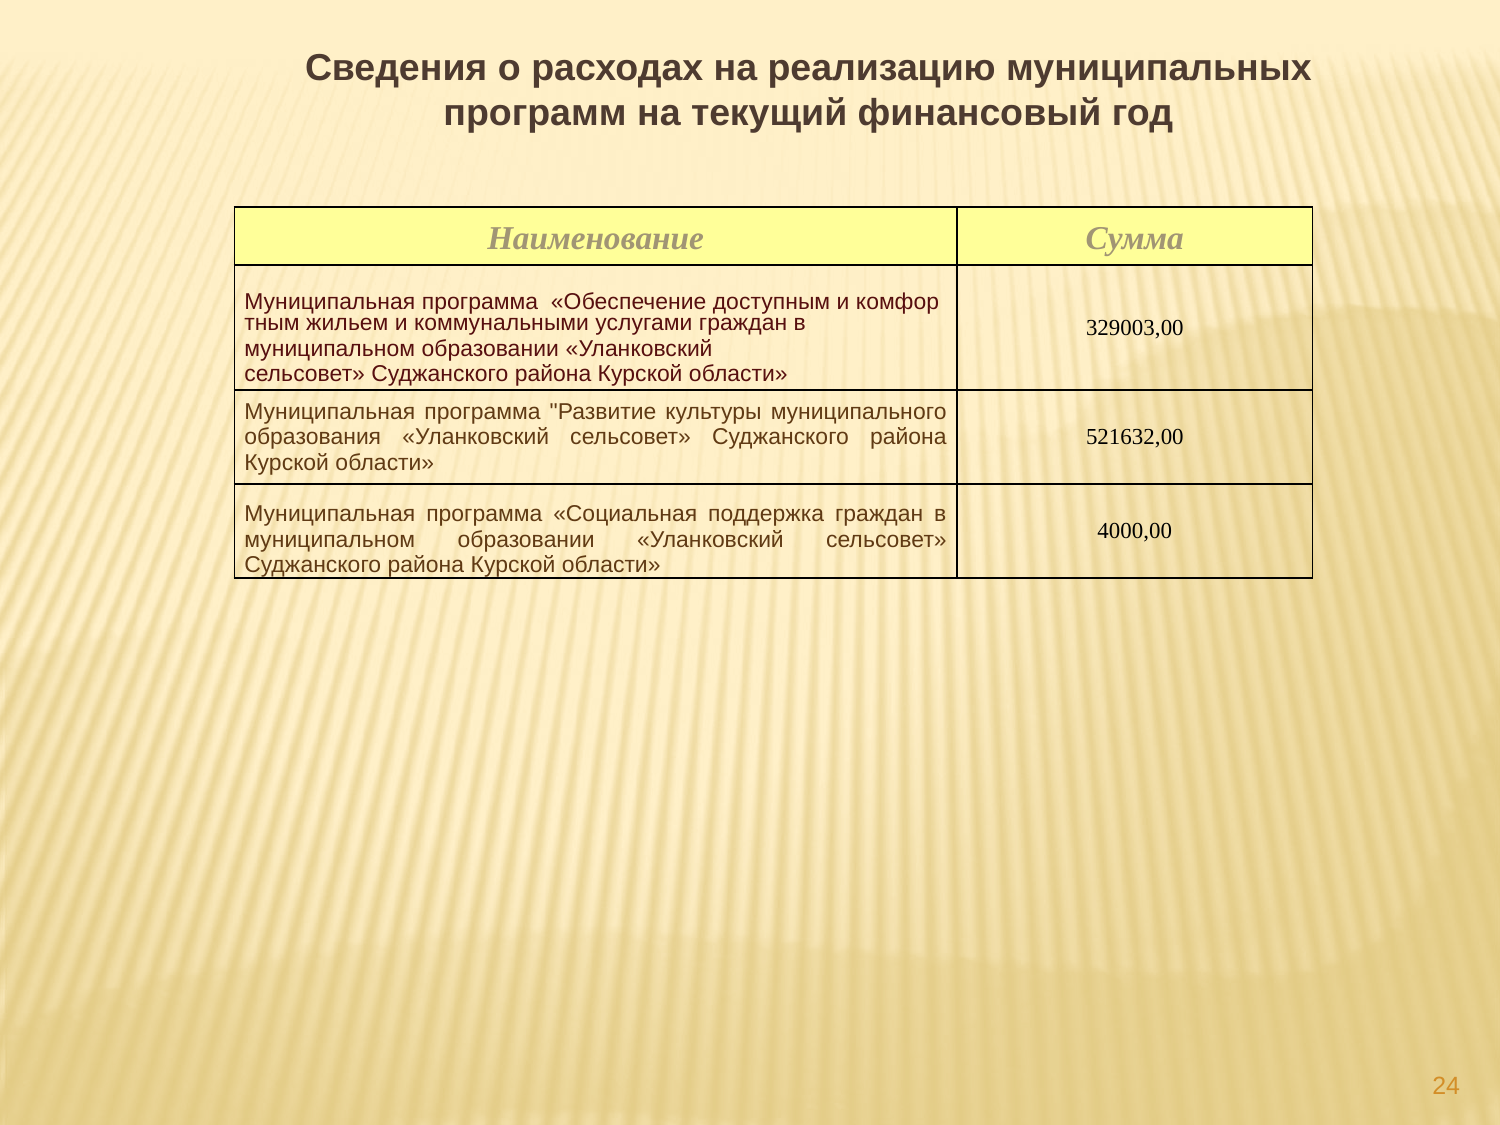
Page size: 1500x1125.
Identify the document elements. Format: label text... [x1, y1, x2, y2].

table_cell 329003,00 [958, 266, 1312, 389]
table_cell Муниципальная программа «Обеспечение доступным и комфортным жильем и коммунальными услугами граждан в муниципальном образовании «Уланковский сельсовет» Суджанского района Курской области» [235, 266, 956, 389]
table_header Наименование [235, 208, 956, 264]
table_cell 4000,00 [958, 485, 1312, 577]
table_cell 521632,00 [958, 391, 1312, 483]
table_header Сумма [958, 208, 1312, 264]
table_cell Муниципальная программа "Развитие культуры муниципального образования «Уланковский сельсовет» Суджанского района Курской области» [235, 391, 956, 483]
slide_number 24 [1350, 1062, 1475, 1103]
text_box Сведения о расходах на реализацию муниципальных программ на текущий финансовый год [269, 35, 1348, 140]
table_cell Муниципальная программа «Социальная поддержка граждан в муниципальном образовании «Уланковский сельсовет» Суджанского района Курской области» [235, 485, 956, 577]
